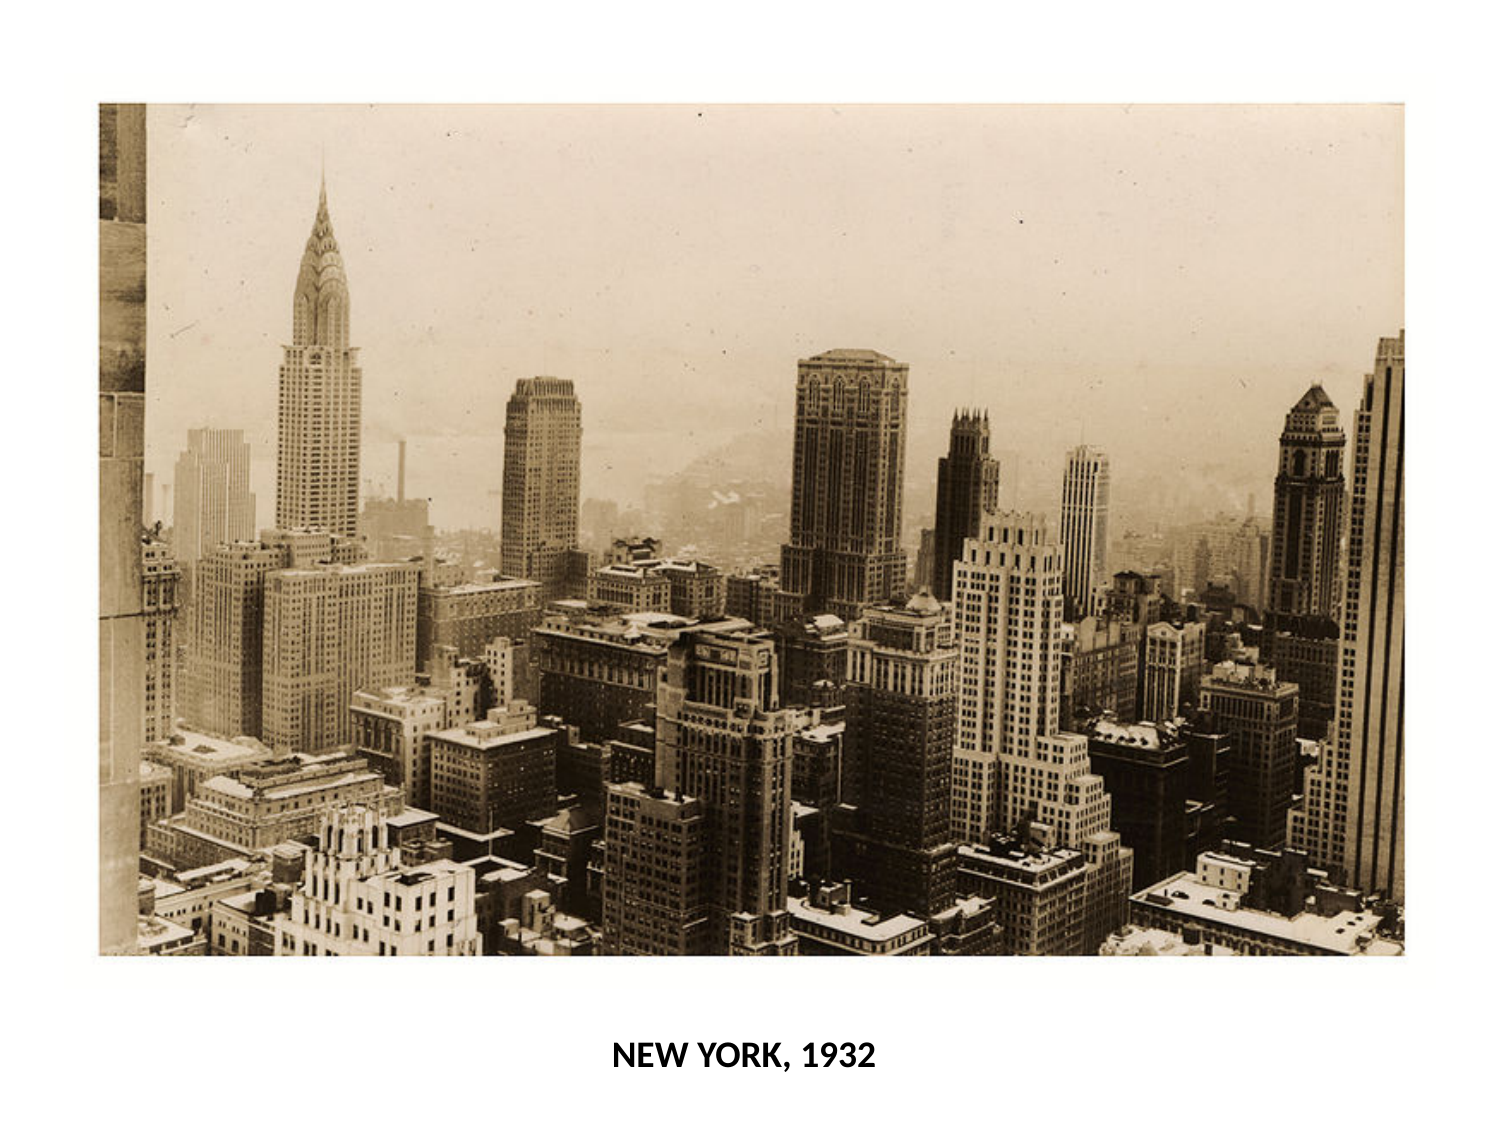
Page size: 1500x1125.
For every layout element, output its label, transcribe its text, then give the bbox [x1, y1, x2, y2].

text_box NEW YORK, 1932 [159, 1023, 1329, 1083]
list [64, 73, 1436, 989]
